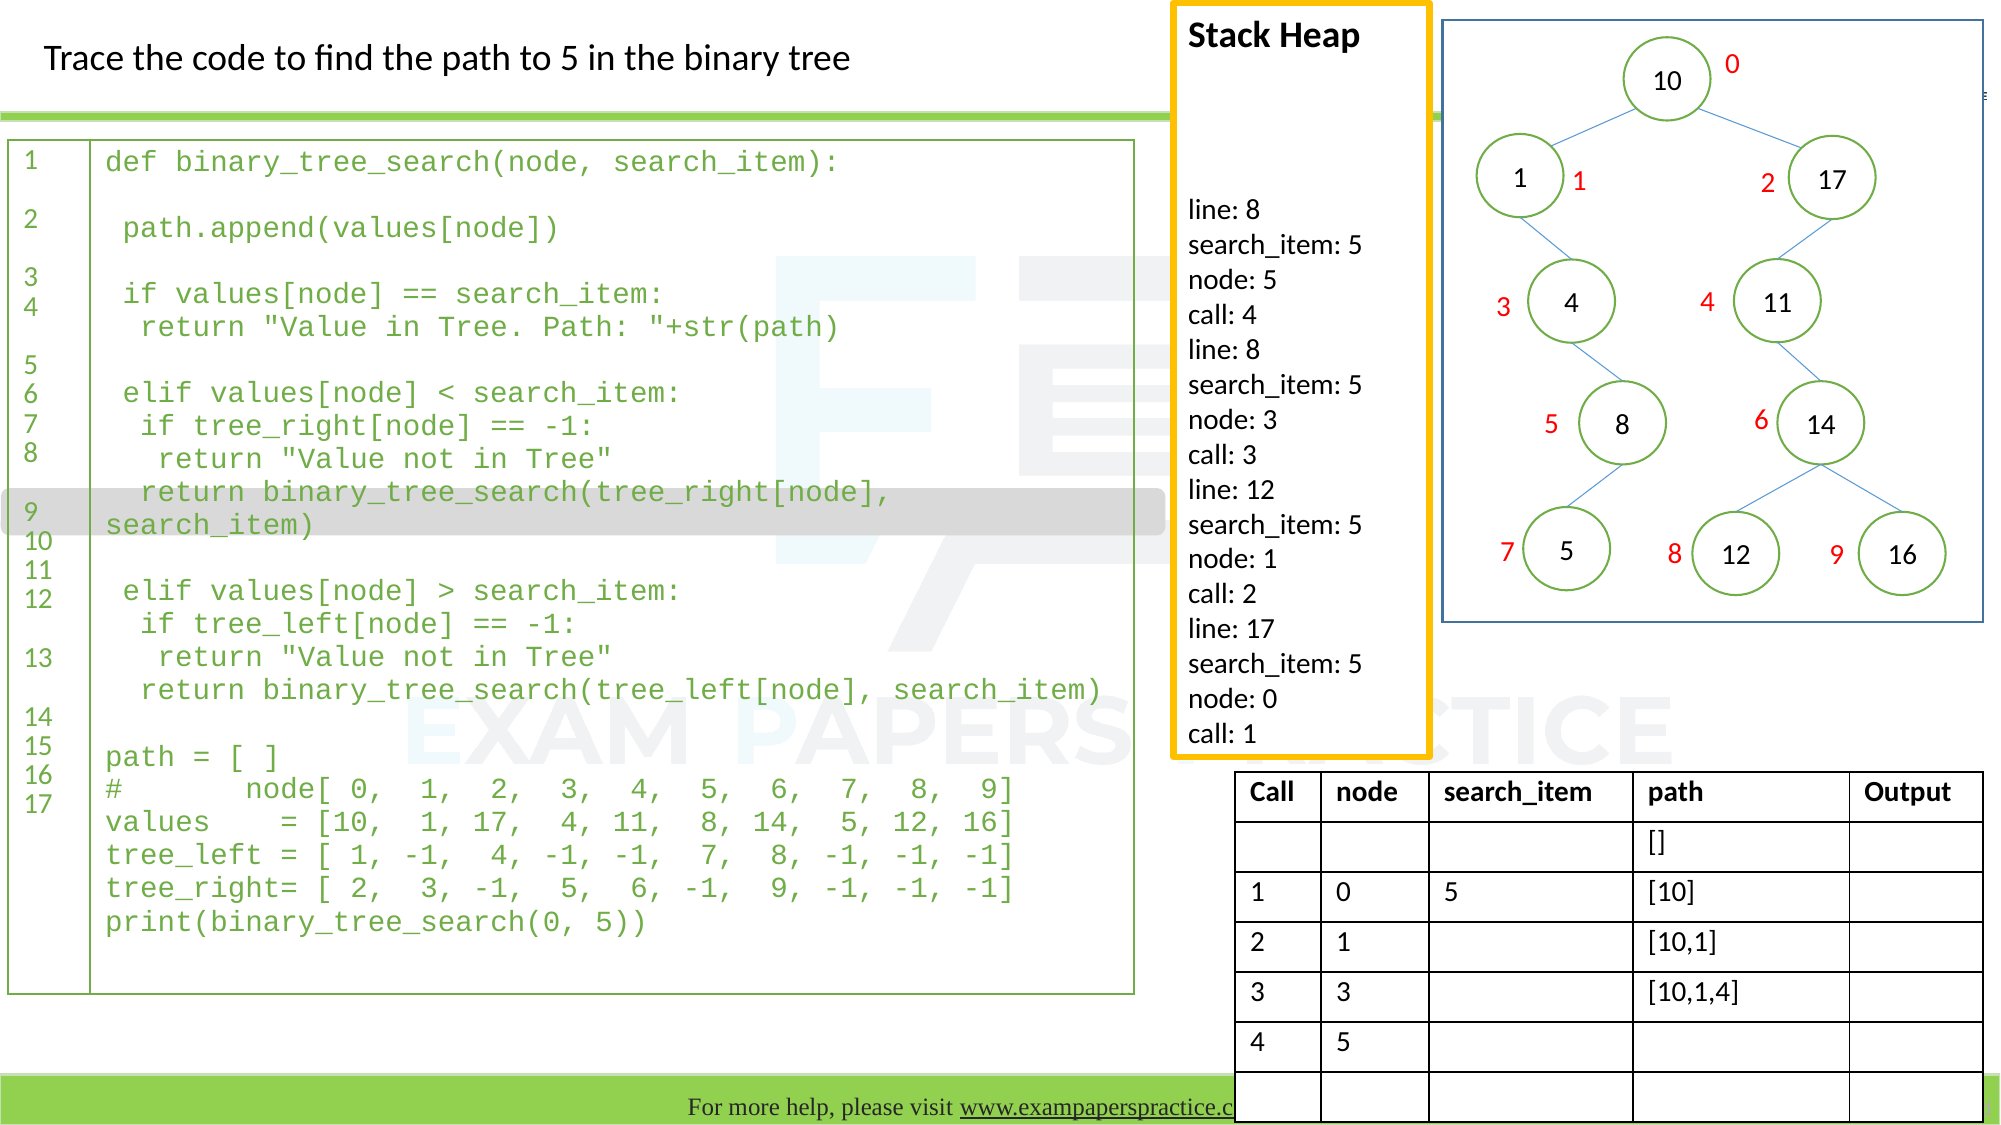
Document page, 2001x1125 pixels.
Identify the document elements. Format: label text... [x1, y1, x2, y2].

table_cell 0 [1322, 873, 1428, 921]
table_cell [1634, 1073, 1849, 1121]
table_cell 3 [1236, 973, 1320, 1021]
table_cell [10,1,4] [1634, 973, 1849, 1021]
table_cell [1850, 973, 1982, 1021]
table_header node [1322, 773, 1428, 821]
table_header 1 2 3 4 5 6 7 8 9 10 11 12 13 14 15 16 17 [9, 141, 89, 993]
table_cell 5 [1322, 1023, 1428, 1071]
table_header def binary_tree_search(node, search_item): path.append(values[node]) if values[node] == search_item: return "Value in Tree. Path: "+str(path) elif values[node] < search_item: if tree_right[node] == -1: return "Value not in Tree" return binary_tree_search(tree_right[node], search_item) elif values[node] > search_item: if tree_left[node] == -1: return "Value not in Tree" return binary_tree_search(tree_left[node], search_item) path = [ ] # node[ 0, 1, 2, 3, 4, 5, 6, 7, 8, 9] values = [10, 1, 17, 4, 11, 8, 14, 5, 12, 16] tree_left = [ 1, -1, 4, -1, -1, 7, 8, -1, -1, -1] tree_right= [ 2, 3, -1, 5, 6, -1, 9, -1, -1, -1] print(binary_tree_search(0, 5)) [91, 141, 1133, 993]
table_cell [1850, 1073, 1982, 1121]
table_cell [1634, 1023, 1849, 1071]
table_cell [1322, 1073, 1428, 1121]
table_cell 1 [1236, 873, 1320, 921]
text_box [0, 488, 7, 535]
table_cell [1430, 923, 1632, 971]
table_cell [1430, 823, 1632, 871]
table_cell 2 [1236, 923, 1320, 971]
table_header path [1634, 773, 1849, 821]
table_cell [1430, 1073, 1632, 1121]
text_box Stack Heap line: 8 search_item: 5 node: 5 call: 4 line: 8 search_item: 5 node: 3 call: 3 line: 12 search_item: 5 node: 1 call: 2 line: 17 search_item: 5 node: 0 call: 1 [1173, 2, 1430, 757]
text_box [1135, 488, 1166, 536]
table_cell [1850, 873, 1982, 921]
table_cell [1430, 1023, 1632, 1071]
table_cell [1850, 1023, 1982, 1071]
text_box Trace the code to find the path to 5 in the binary tree [28, 25, 1072, 86]
table_header search_item [1430, 773, 1632, 821]
table_cell 5 [1430, 873, 1632, 921]
table_cell [10] [1634, 873, 1849, 921]
table_cell [1322, 823, 1428, 871]
table_cell [] [1634, 823, 1849, 871]
table_header Output [1850, 773, 1982, 821]
table_cell [1430, 973, 1632, 1021]
table_cell [1850, 923, 1982, 971]
table_cell [10,1] [1634, 923, 1849, 971]
table_cell 4 [1236, 1023, 1320, 1071]
table_cell [1236, 823, 1320, 871]
table_cell 1 [1322, 923, 1428, 971]
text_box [1442, 20, 1984, 623]
table_cell 3 [1322, 973, 1428, 1021]
table_header Call [1236, 773, 1320, 821]
table_cell [1236, 1073, 1320, 1121]
table_cell [1850, 823, 1982, 871]
